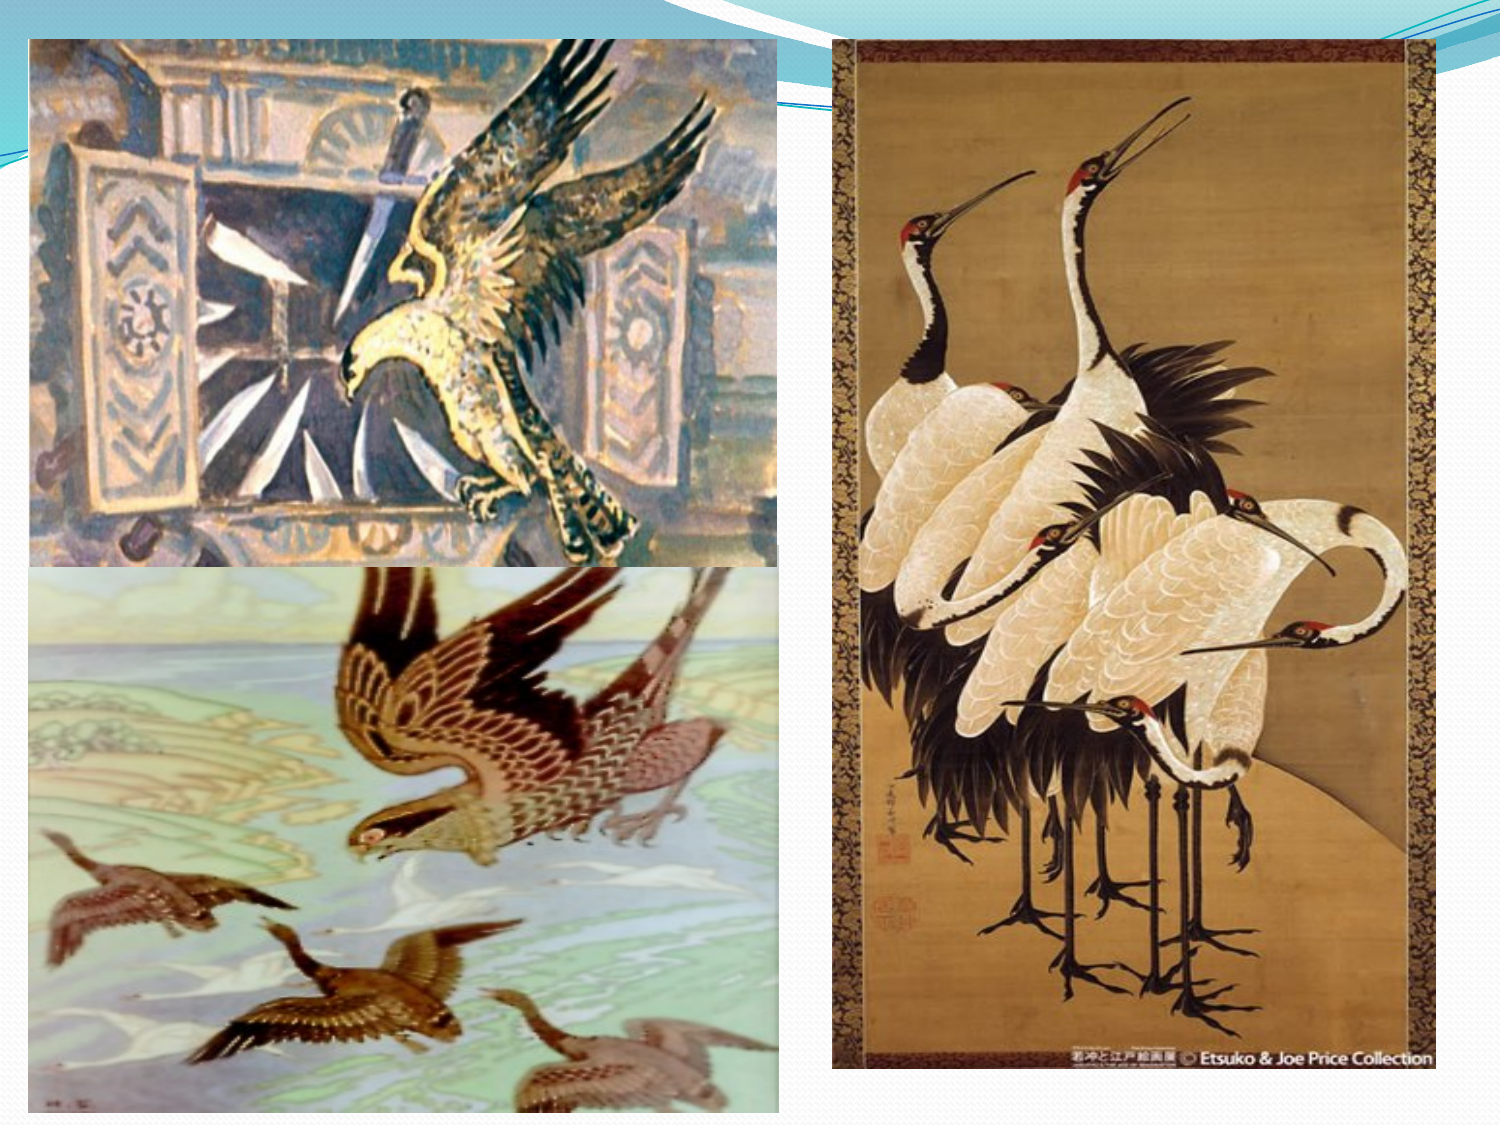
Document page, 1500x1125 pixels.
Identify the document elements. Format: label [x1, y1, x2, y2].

picture [28, 572, 780, 1113]
picture [832, 39, 1436, 1069]
picture [28, 39, 777, 567]
